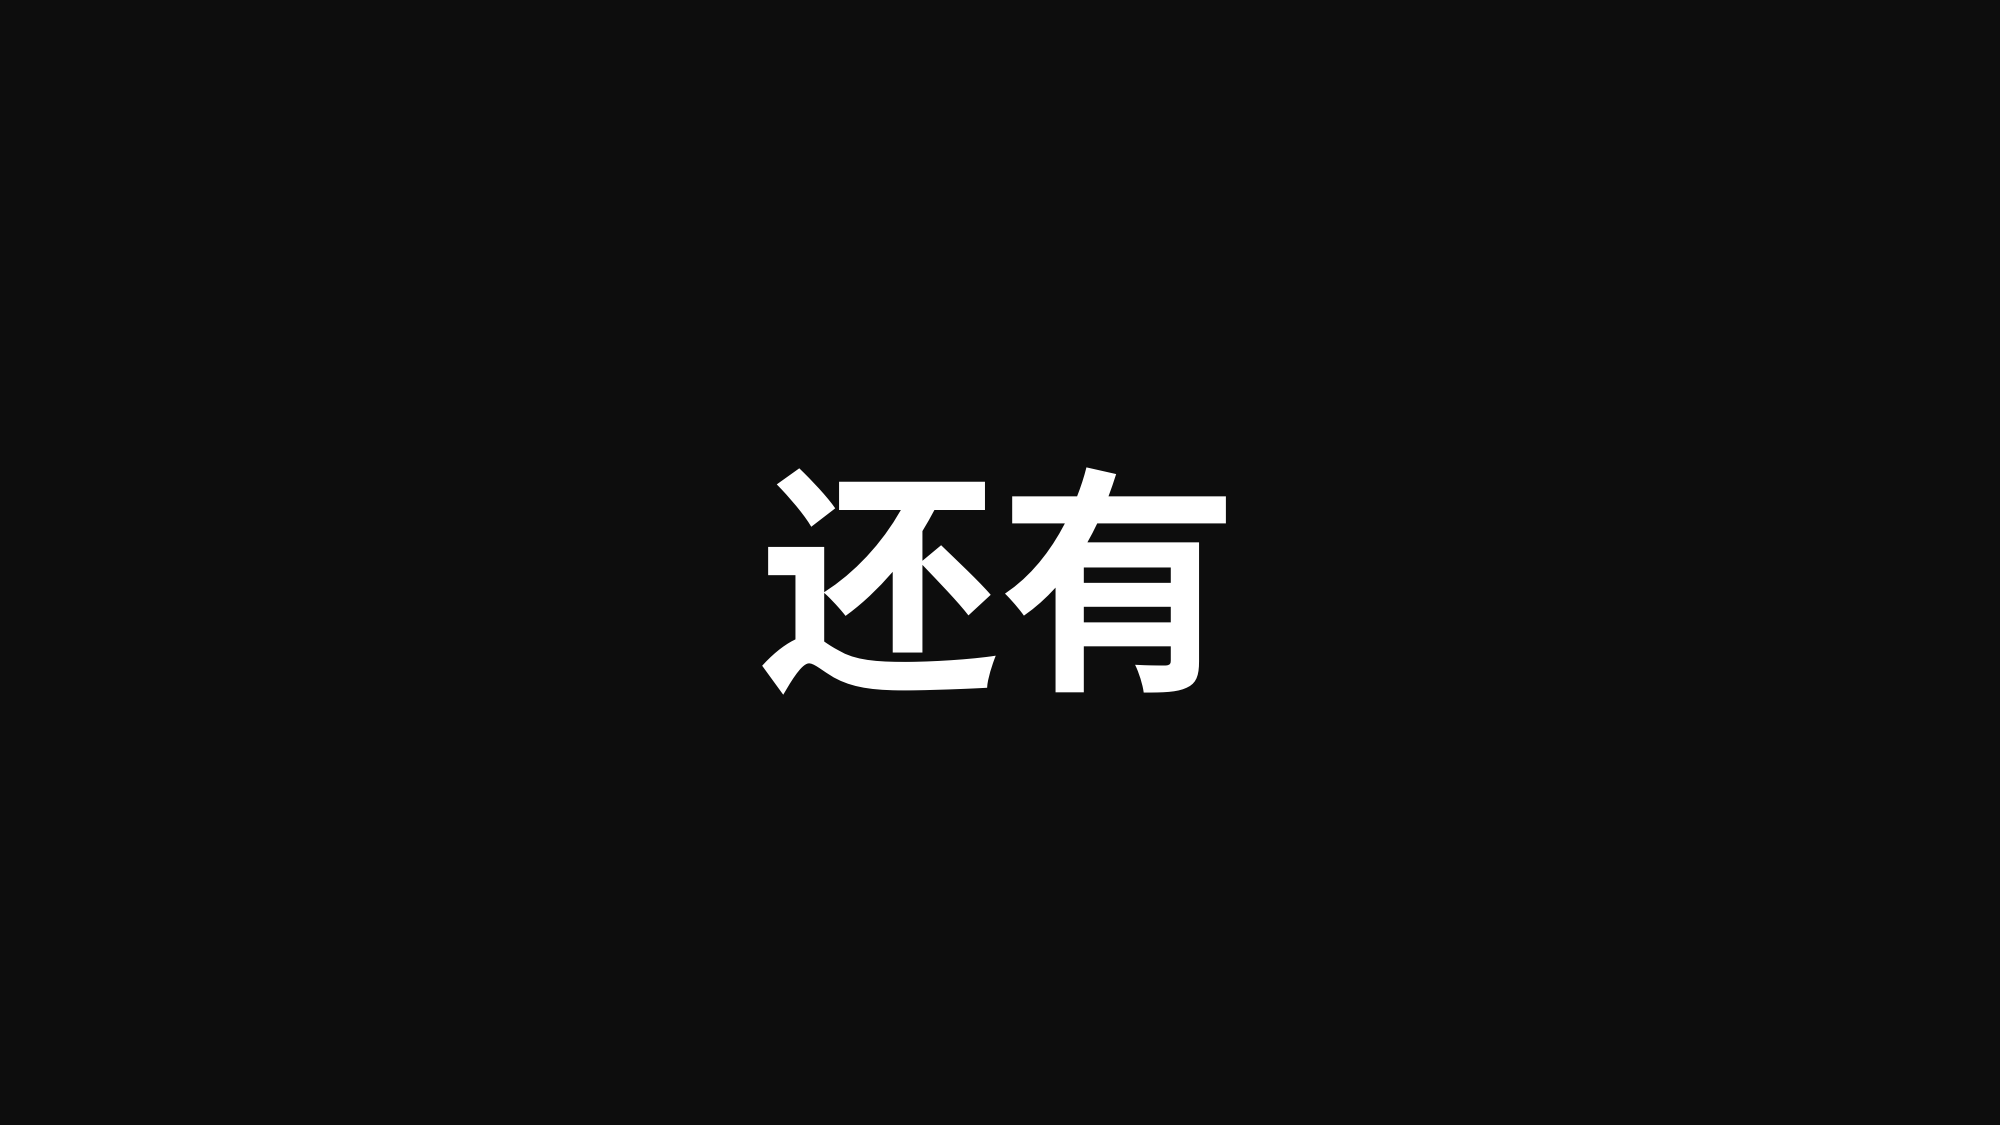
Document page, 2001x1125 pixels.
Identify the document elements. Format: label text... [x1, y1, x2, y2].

text_box 还有 [745, 424, 1255, 727]
